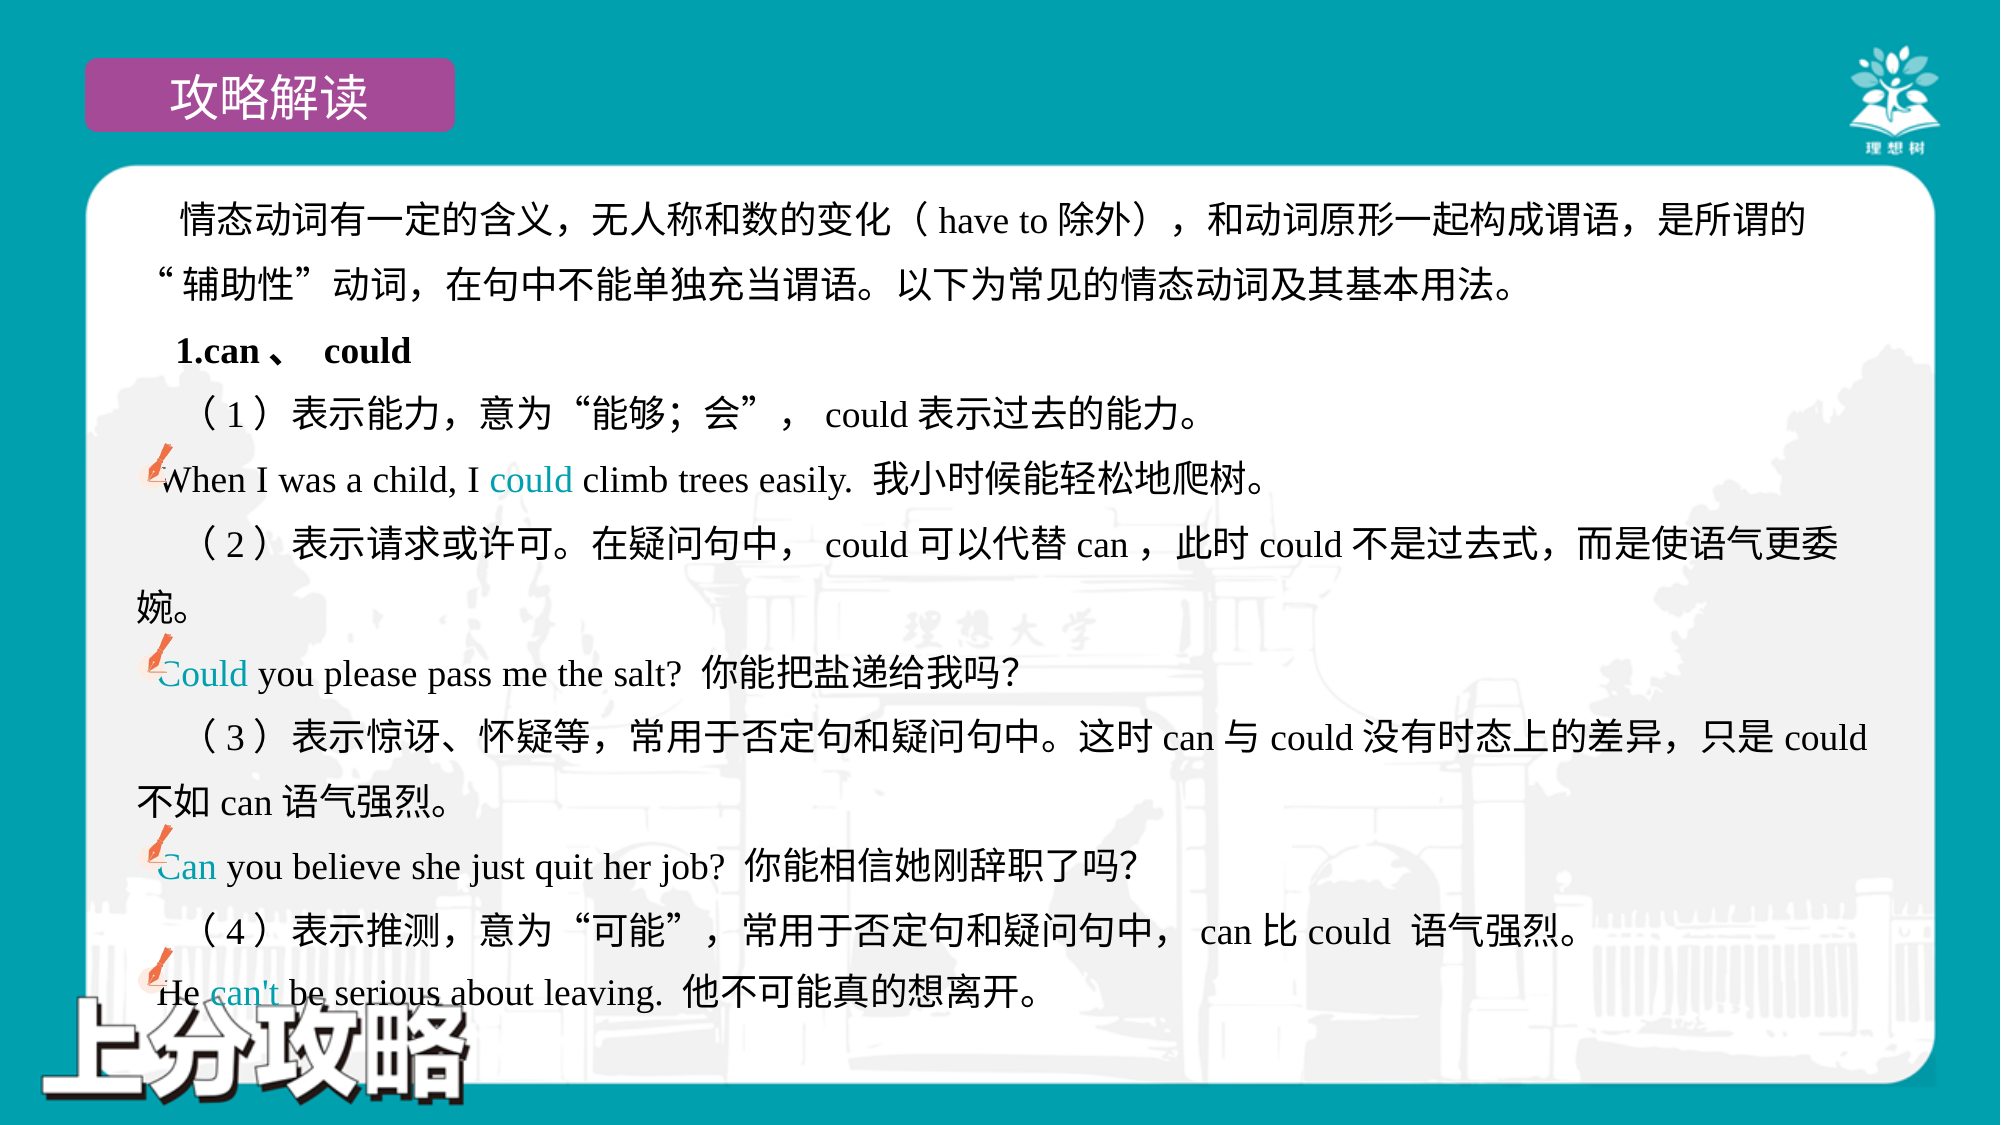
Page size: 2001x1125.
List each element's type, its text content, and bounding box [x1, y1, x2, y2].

picture [0, 0, 2000, 1125]
text_box 情态动词有一定的含义，无人称和数的变化（have to除外），和动词原形一起构成谓语，是所谓的 “辅助性”动词，在句中不能单独充当谓语。以下为常见的情态动词及其基本用法。 1.can、 could （1）表示能力，意为“能够；会”，could表示过去的能力。 When I was a child, I could climb trees easily. 我小时候能轻松地爬树。 （2）表示请求或许可。在疑问句中，could可以代替can，此时could不是过去式，而是使语气更委 婉。 Could you please pass me the salt? 你能把盐递给我吗？ （3）表示惊讶、怀疑等，常用于否定句和疑问句中。这时can与could没有时态上的差异，只是could 不如can语气强烈。 Can you believe she just quit her job? 你能相信她刚辞职了吗？ （4）表示推测，意为“可能”，常用于否定句和疑问句中，can比could 语气强烈。 He can't be serious about leaving. 他不可能真的想离开。#11 [136, 176, 1865, 1006]
